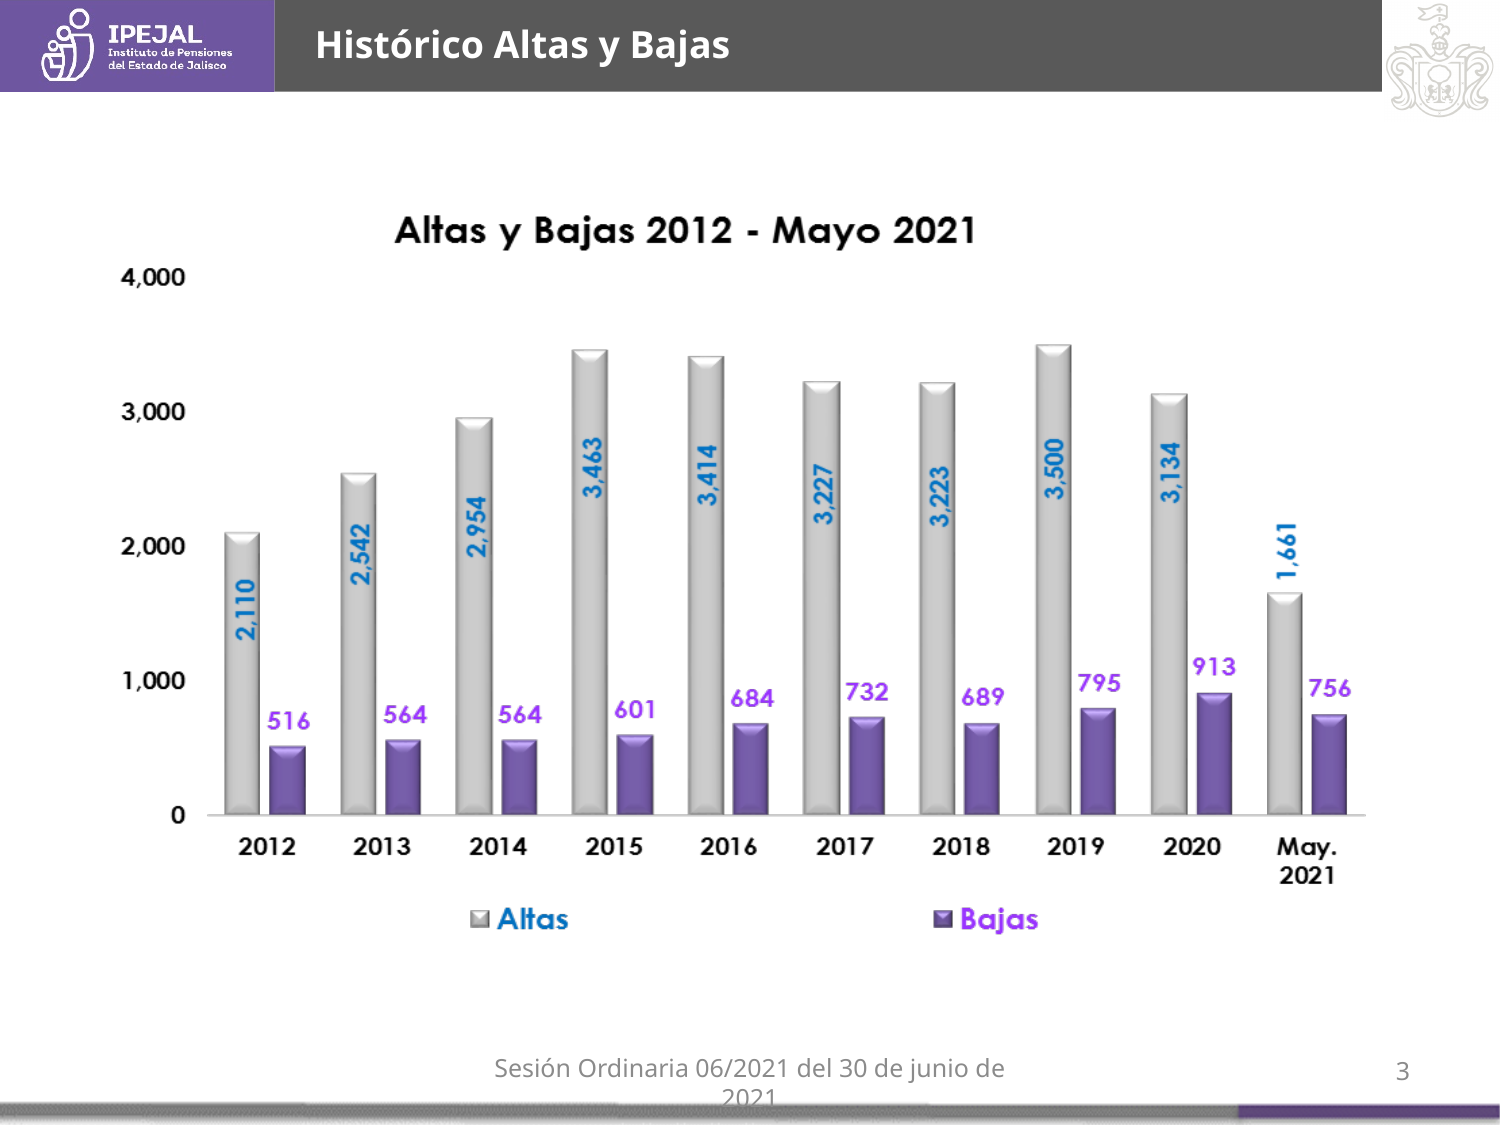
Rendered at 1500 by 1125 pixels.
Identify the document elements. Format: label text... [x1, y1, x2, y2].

picture [102, 179, 1397, 973]
slide_number 3 [1074, 1042, 1425, 1103]
text_box Sesión Ordinaria 06/2021 del 30 de junio de 2021 [469, 1052, 1031, 1113]
picture [0, 0, 275, 92]
picture [0, 1096, 1500, 1125]
